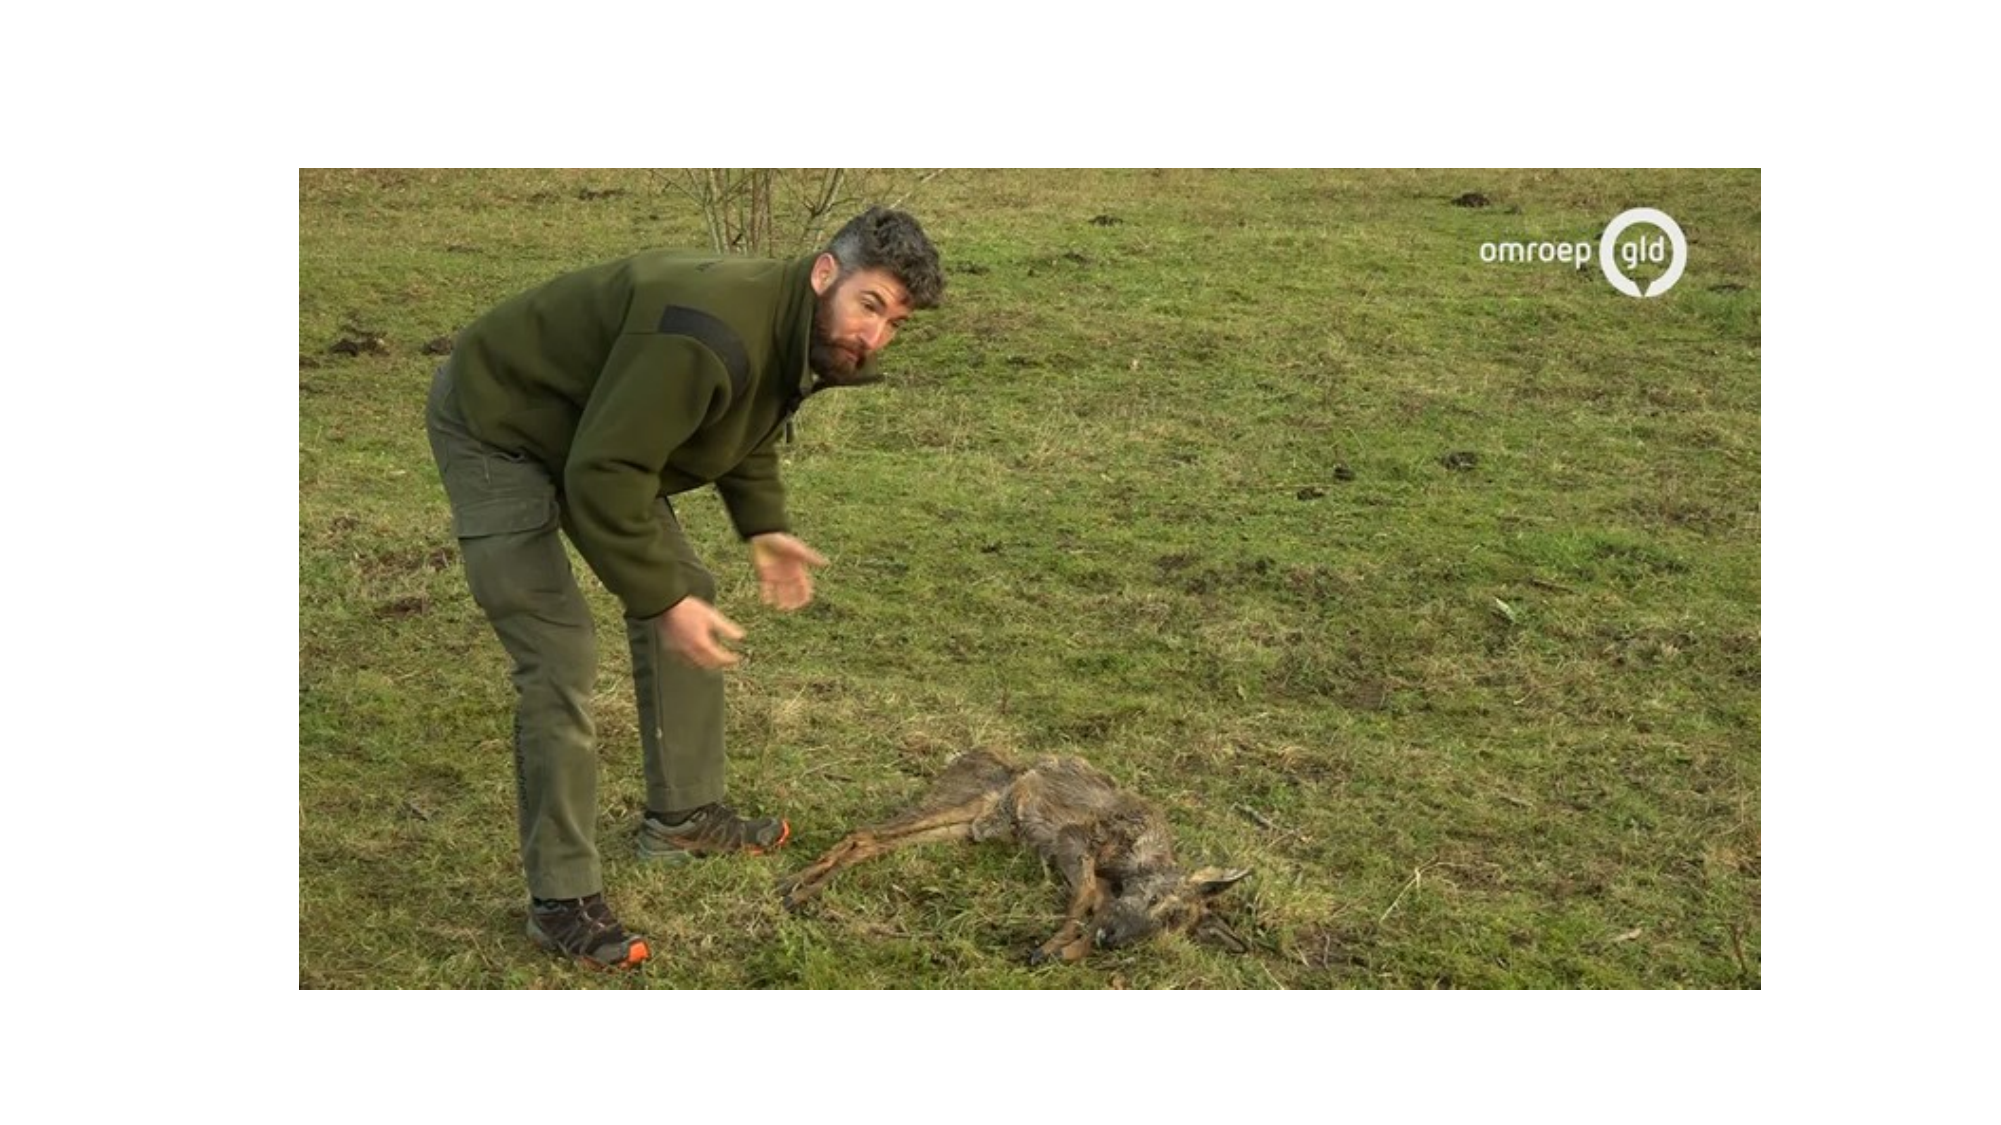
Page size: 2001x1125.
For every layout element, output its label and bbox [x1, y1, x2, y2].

picture [299, 168, 1761, 990]
